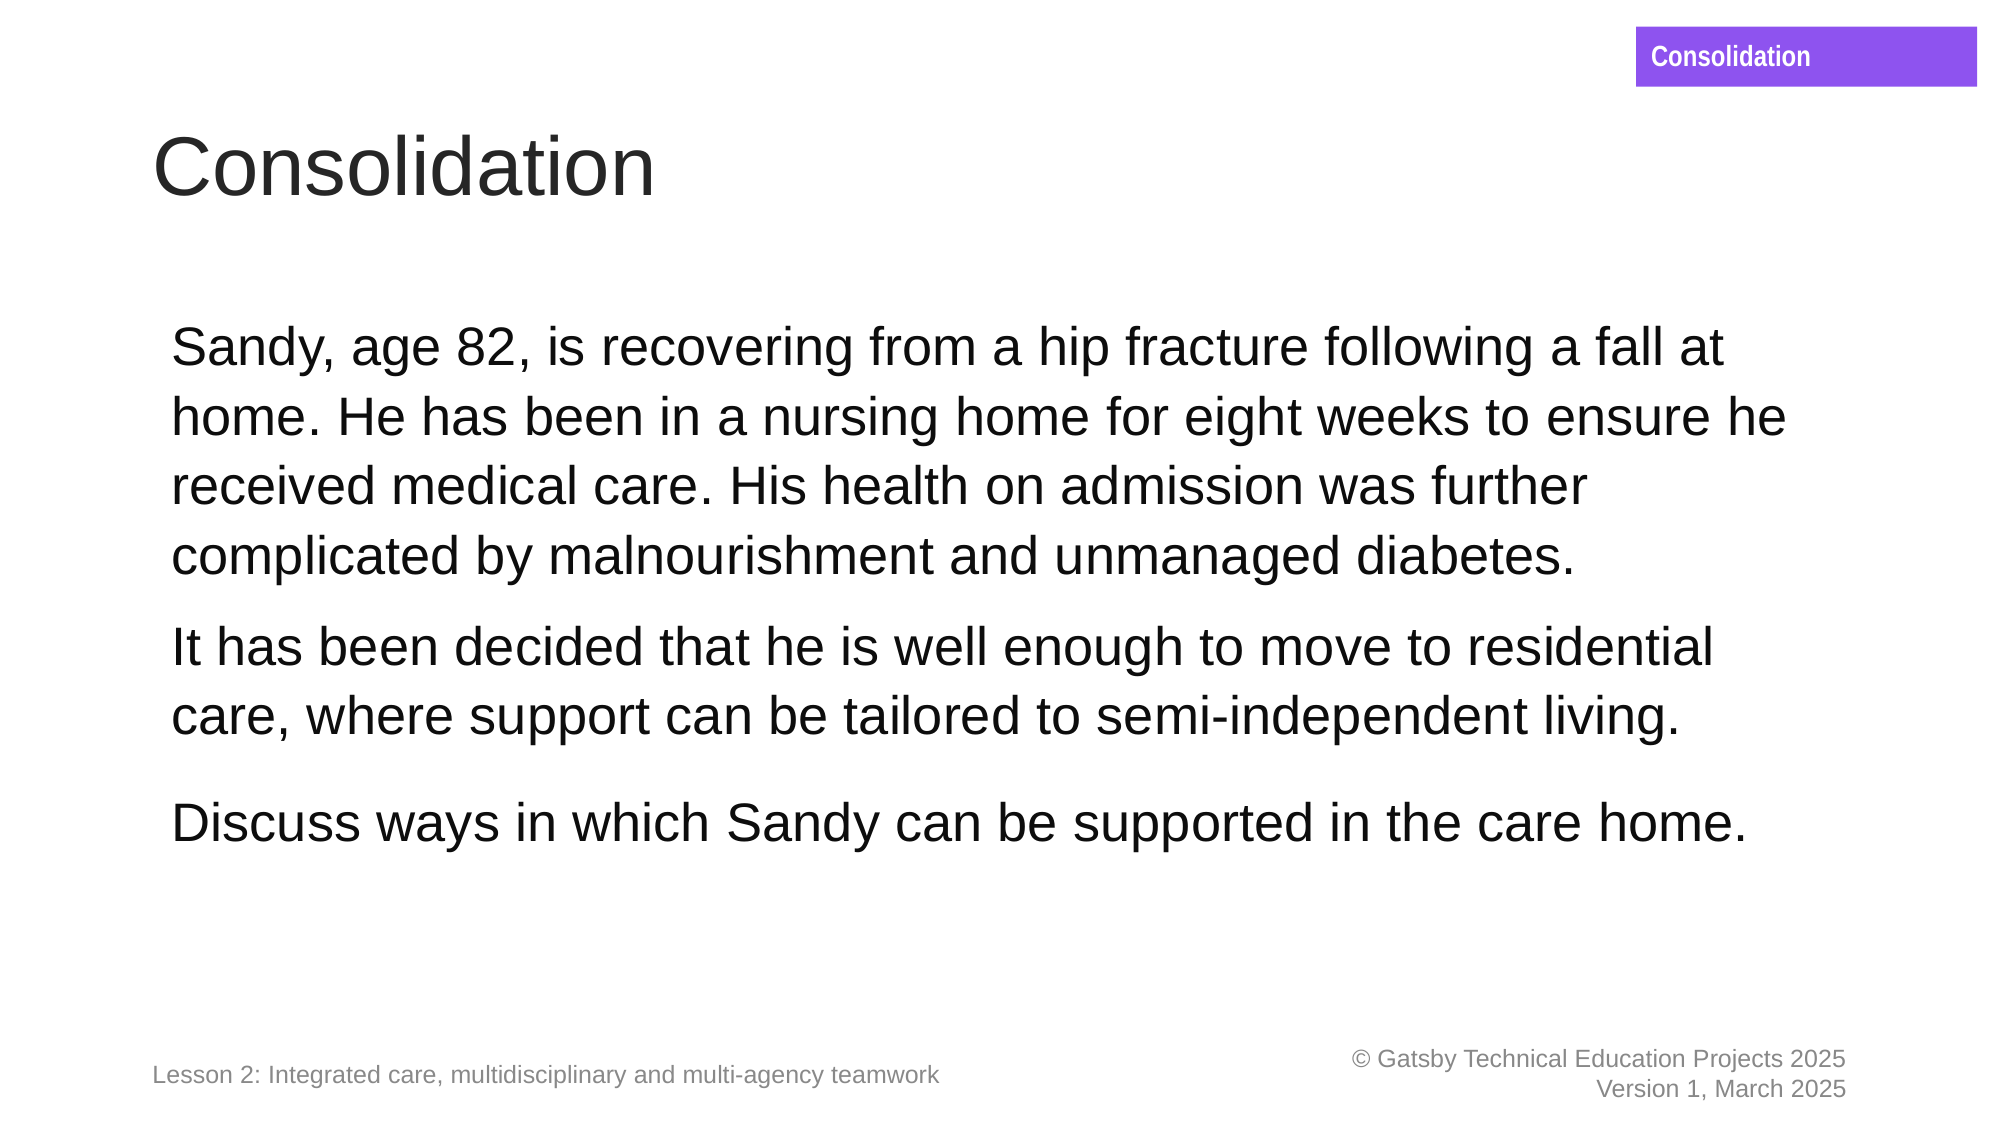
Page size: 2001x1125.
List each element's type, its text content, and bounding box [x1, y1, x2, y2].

list Lesson 2: Integrated care, multidisciplinary and multi-agency teamwork [137, 1042, 981, 1103]
list Consolidation [1636, 26, 1978, 87]
title Consolidation [137, 59, 1863, 278]
list Sandy, age 82, is recovering from a hip fracture following a fall at home. He has been in a nursing home for eight weeks to ensure he received medical care. His health on admission was further complicated by malnourishment and unmanaged diabetes. It has been decided that he is well enough to move to residential care, where support can be tailored to semi-independent living. Discuss ways in which Sandy can be supported in the care home. [137, 299, 1863, 1014]
